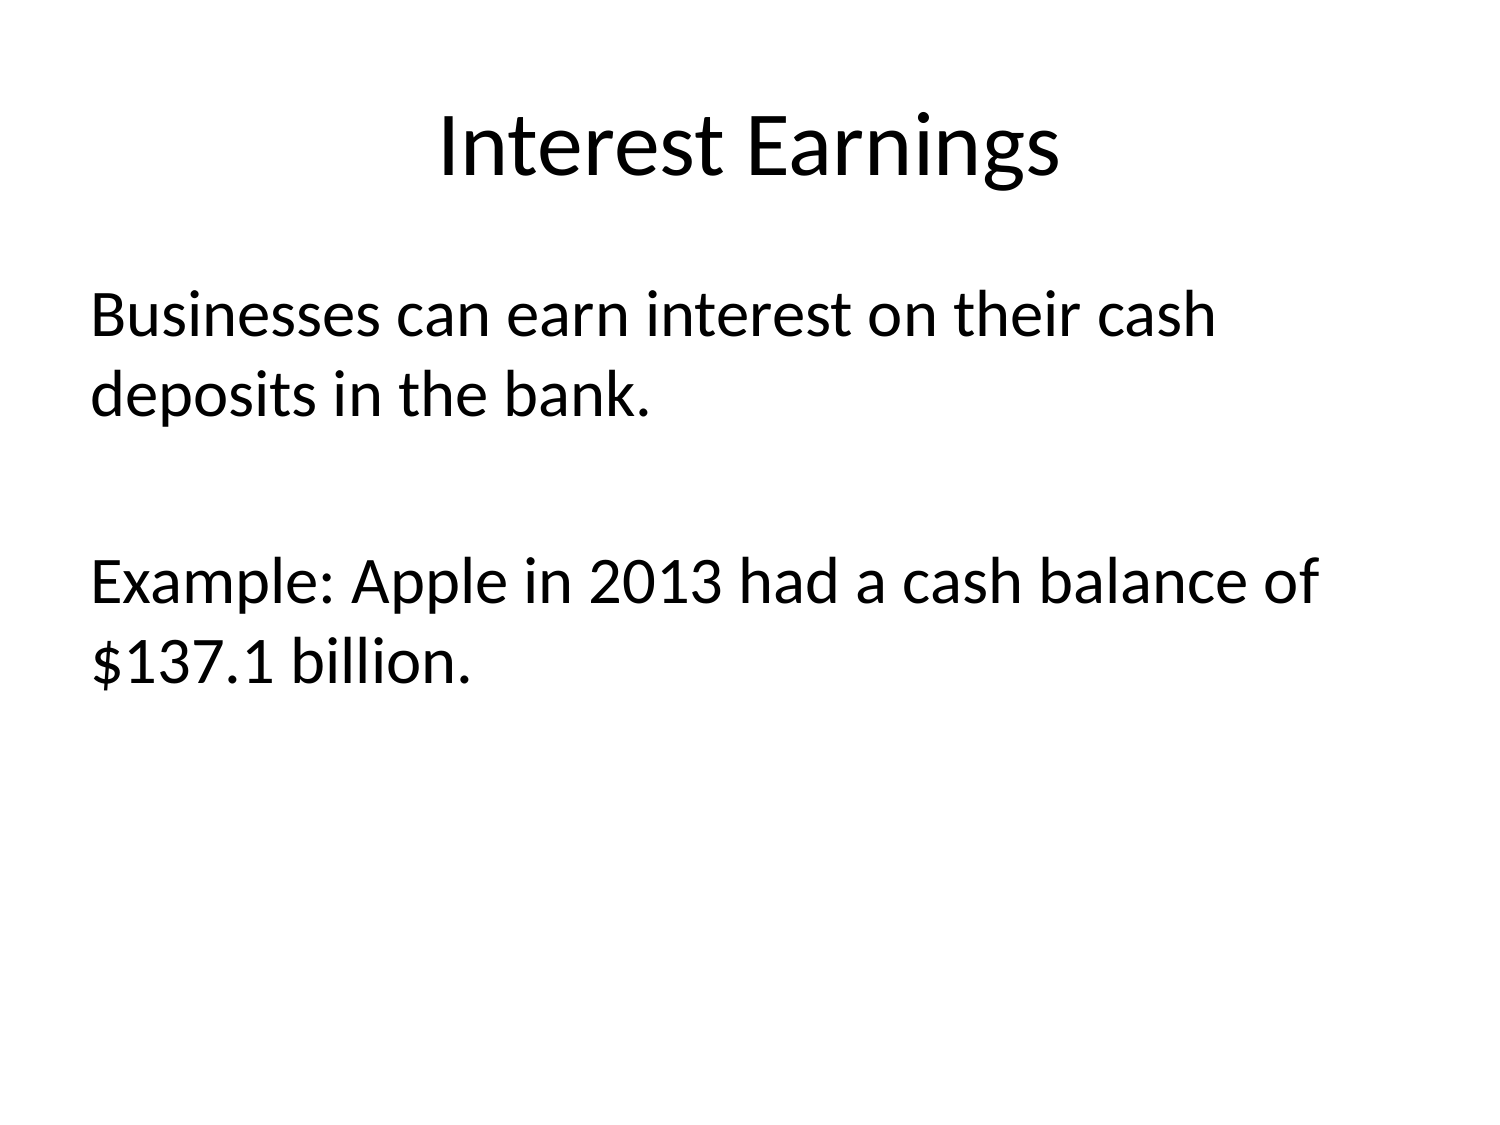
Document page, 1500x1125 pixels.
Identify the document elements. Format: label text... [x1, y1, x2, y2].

title Interest Earnings [75, 45, 1425, 233]
list Businesses can earn interest on their cash deposits in the bank. Example: Apple in 2013 had a cash balance of $137.1 billion. [75, 262, 1425, 1005]
